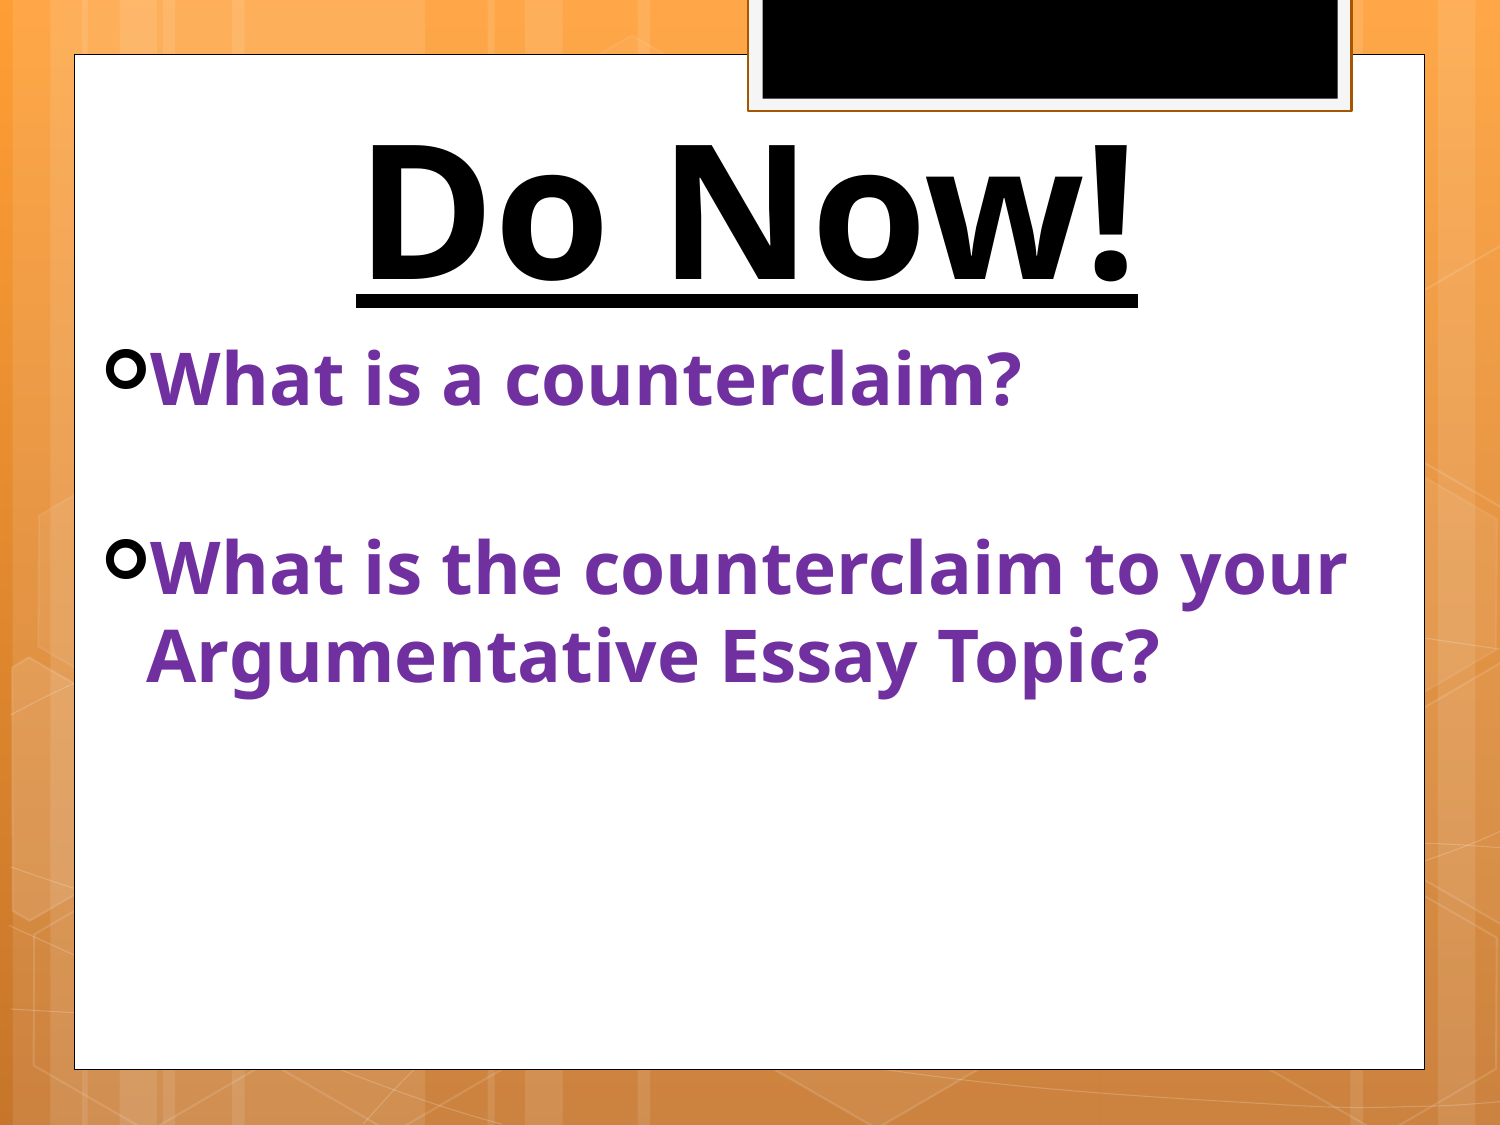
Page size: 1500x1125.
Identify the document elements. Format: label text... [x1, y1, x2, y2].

title Do Now! [171, 137, 1324, 324]
list What is a counterclaim? What is the counterclaim to your Argumentative Essay Topic? [75, 324, 1413, 957]
